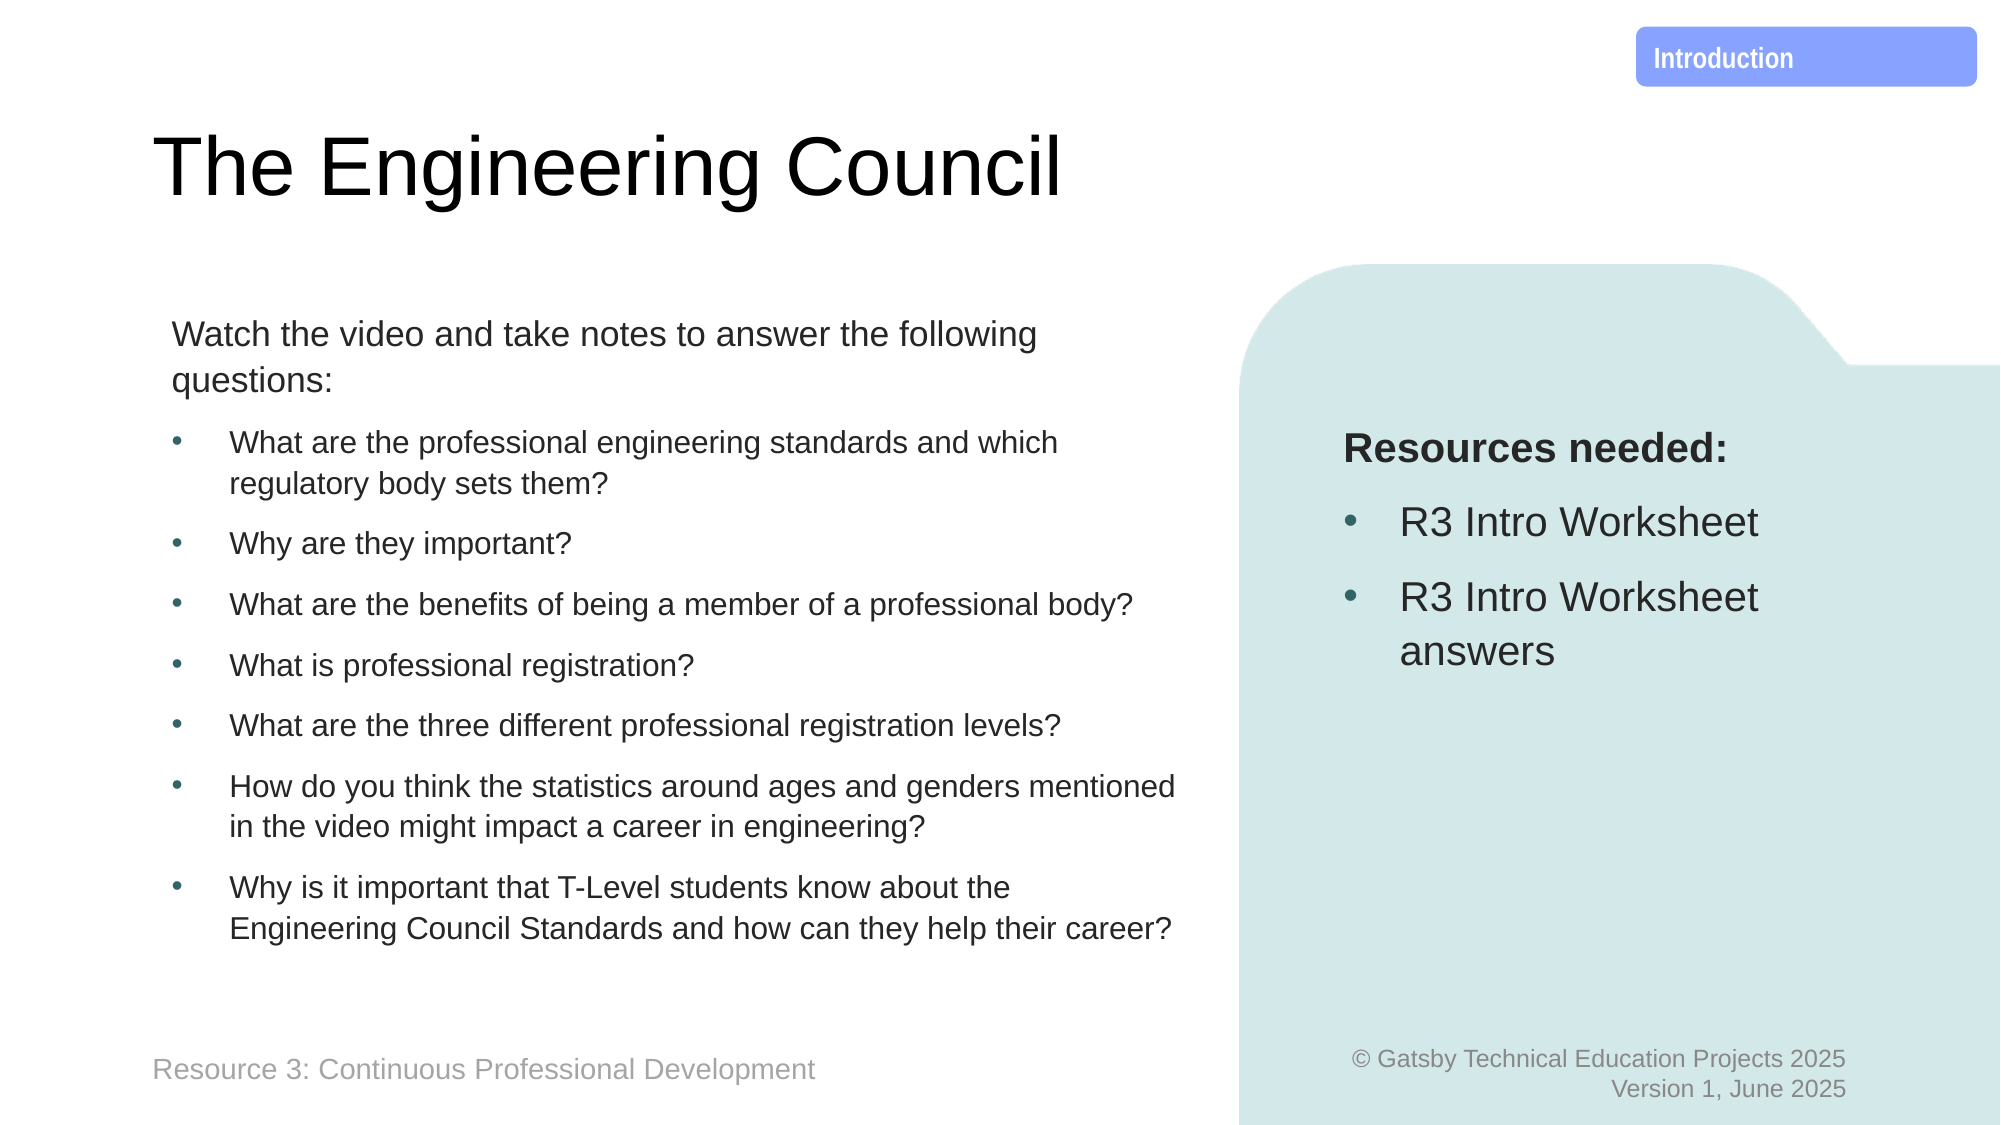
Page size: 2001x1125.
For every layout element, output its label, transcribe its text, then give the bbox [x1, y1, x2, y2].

picture [1239, 264, 2000, 1125]
list Watch the video and take notes to answer the following questions: What are the professional engineering standards and which regulatory body sets them? Why are they important? What are the benefits of being a member of a professional body? What is professional registration? What are the three different professional registration levels? How do you think the statistics around ages and genders mentioned in the video might impact a career in engineering? Why is it important that T-Level students know about the Engineering Council Standards and how can they help their career? [137, 299, 1194, 1014]
text_box Introduction [1636, 26, 1978, 87]
title The Engineering Council [137, 59, 1863, 278]
text_box Resources needed: R3 Intro Worksheet R3 Intro Worksheet answers [1295, 386, 1954, 739]
